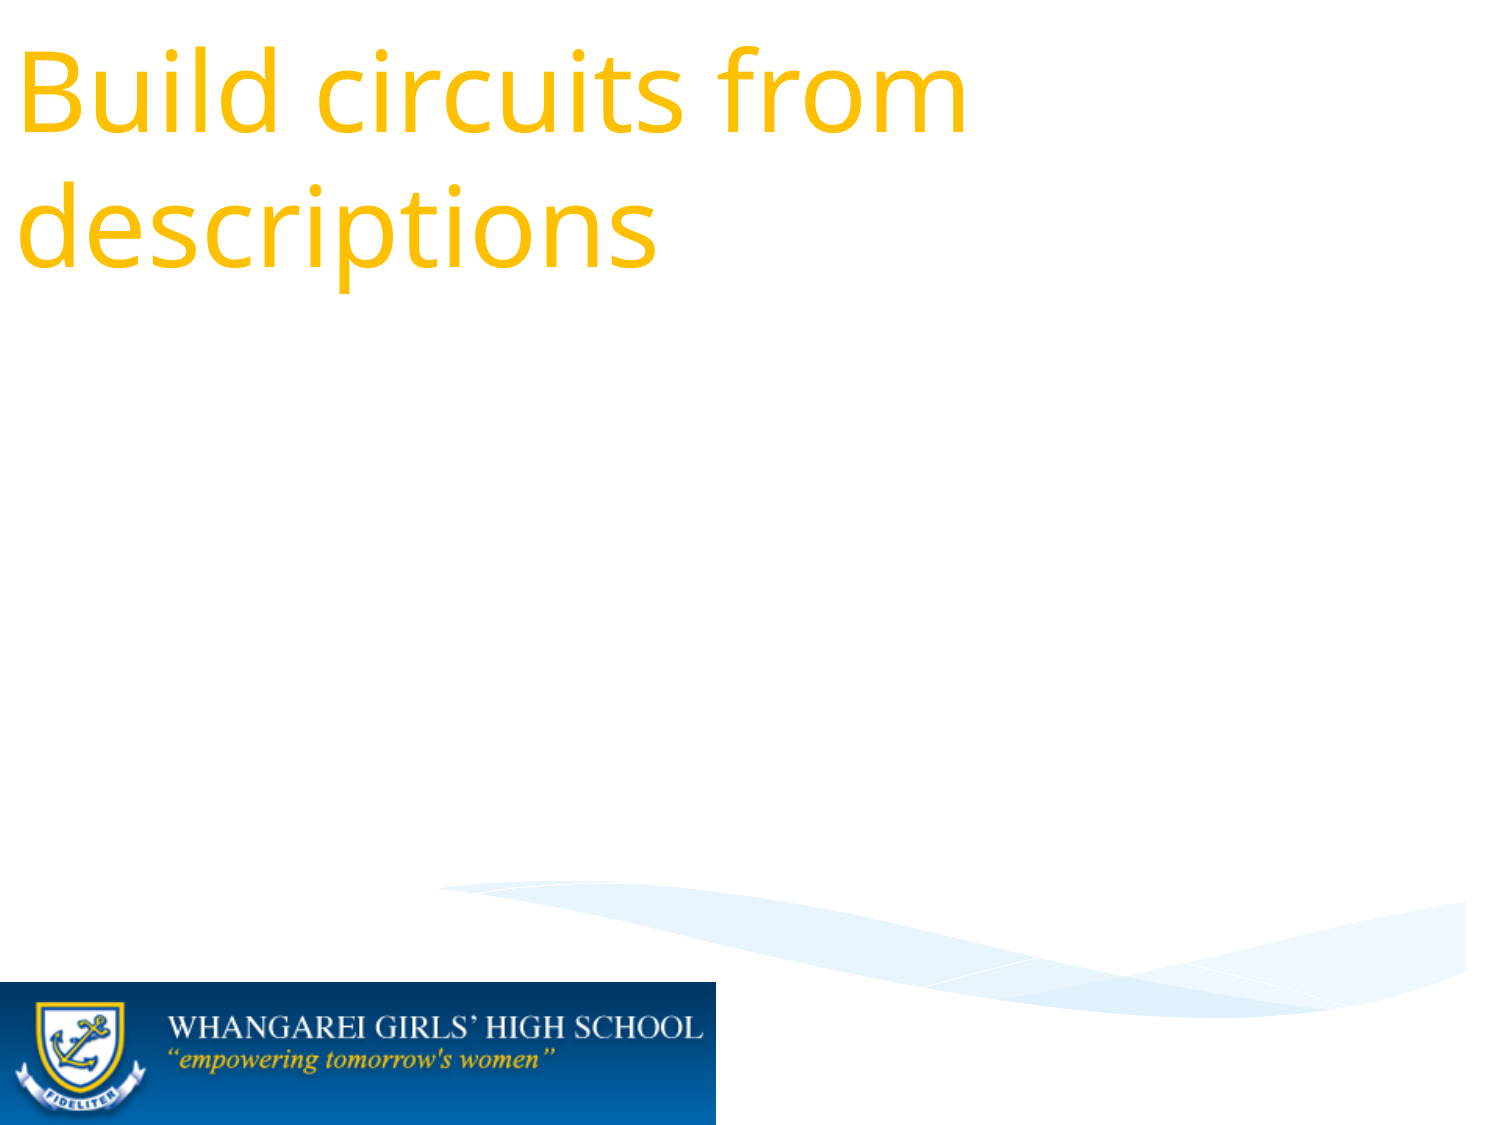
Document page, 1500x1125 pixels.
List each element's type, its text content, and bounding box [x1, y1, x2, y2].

picture [0, 982, 716, 1125]
text_box Build circuits from descriptions [0, 12, 1500, 298]
